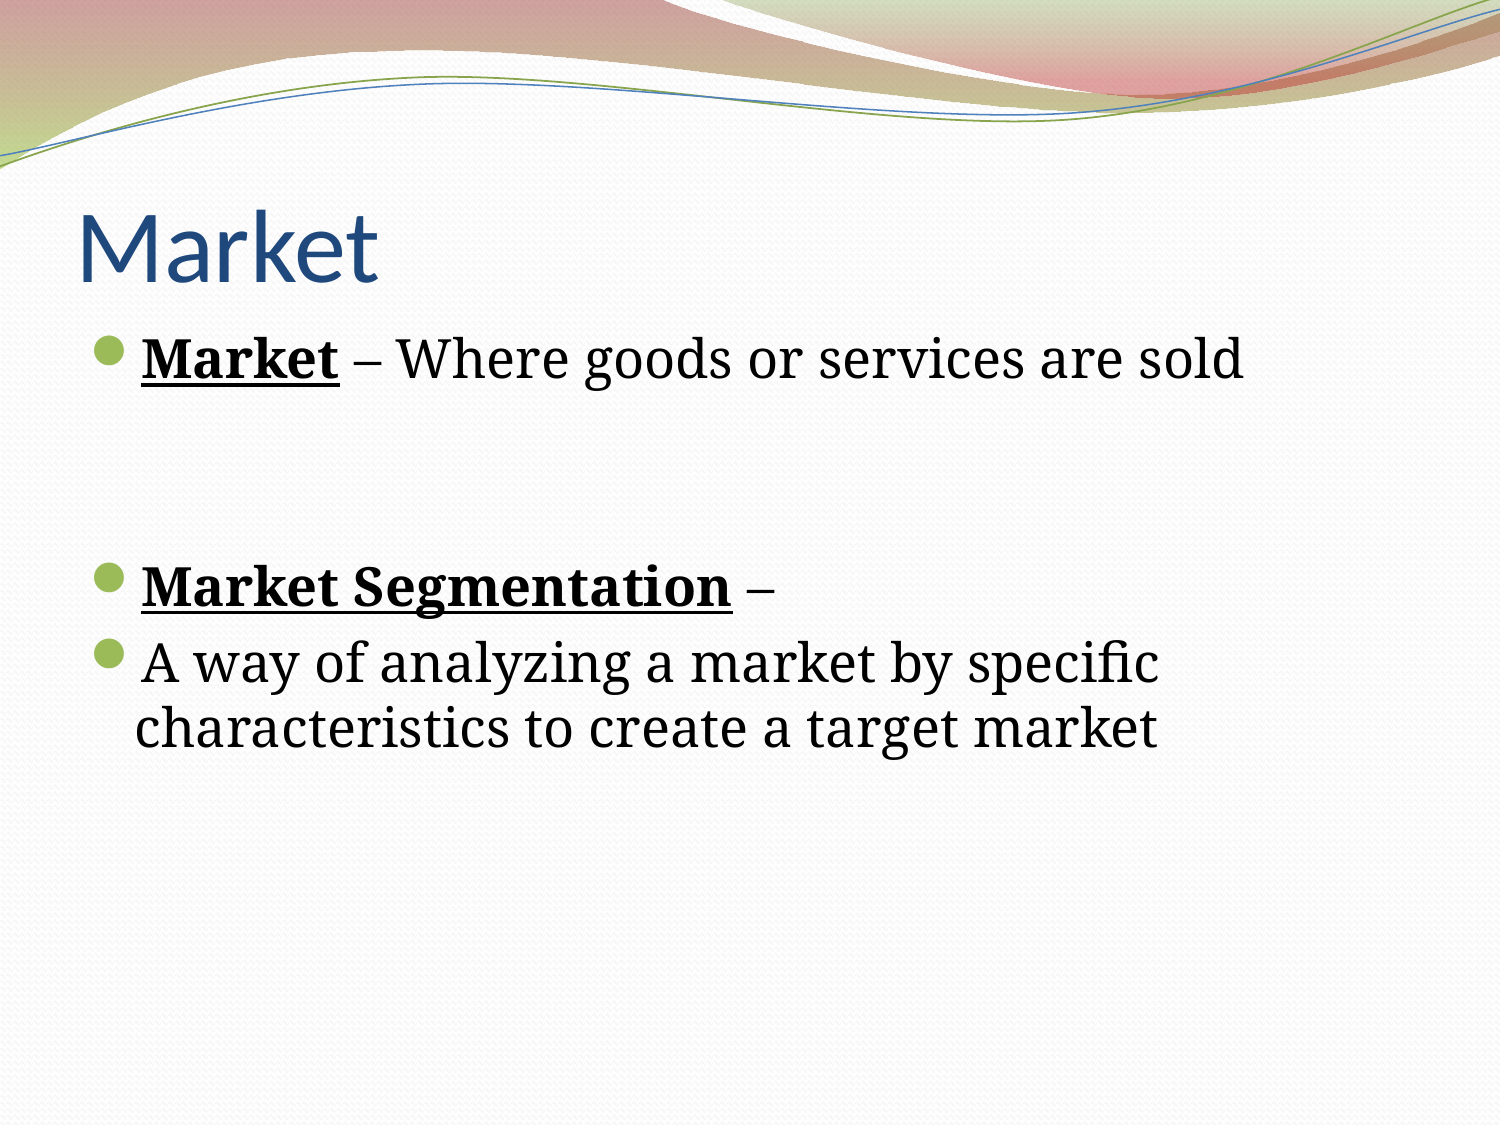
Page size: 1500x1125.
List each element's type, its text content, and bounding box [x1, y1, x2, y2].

title Market [75, 115, 1425, 303]
list Market – Where goods or services are sold Market Segmentation – A way of analyzing a market by specific characteristics to create a target market [75, 317, 1425, 1038]
